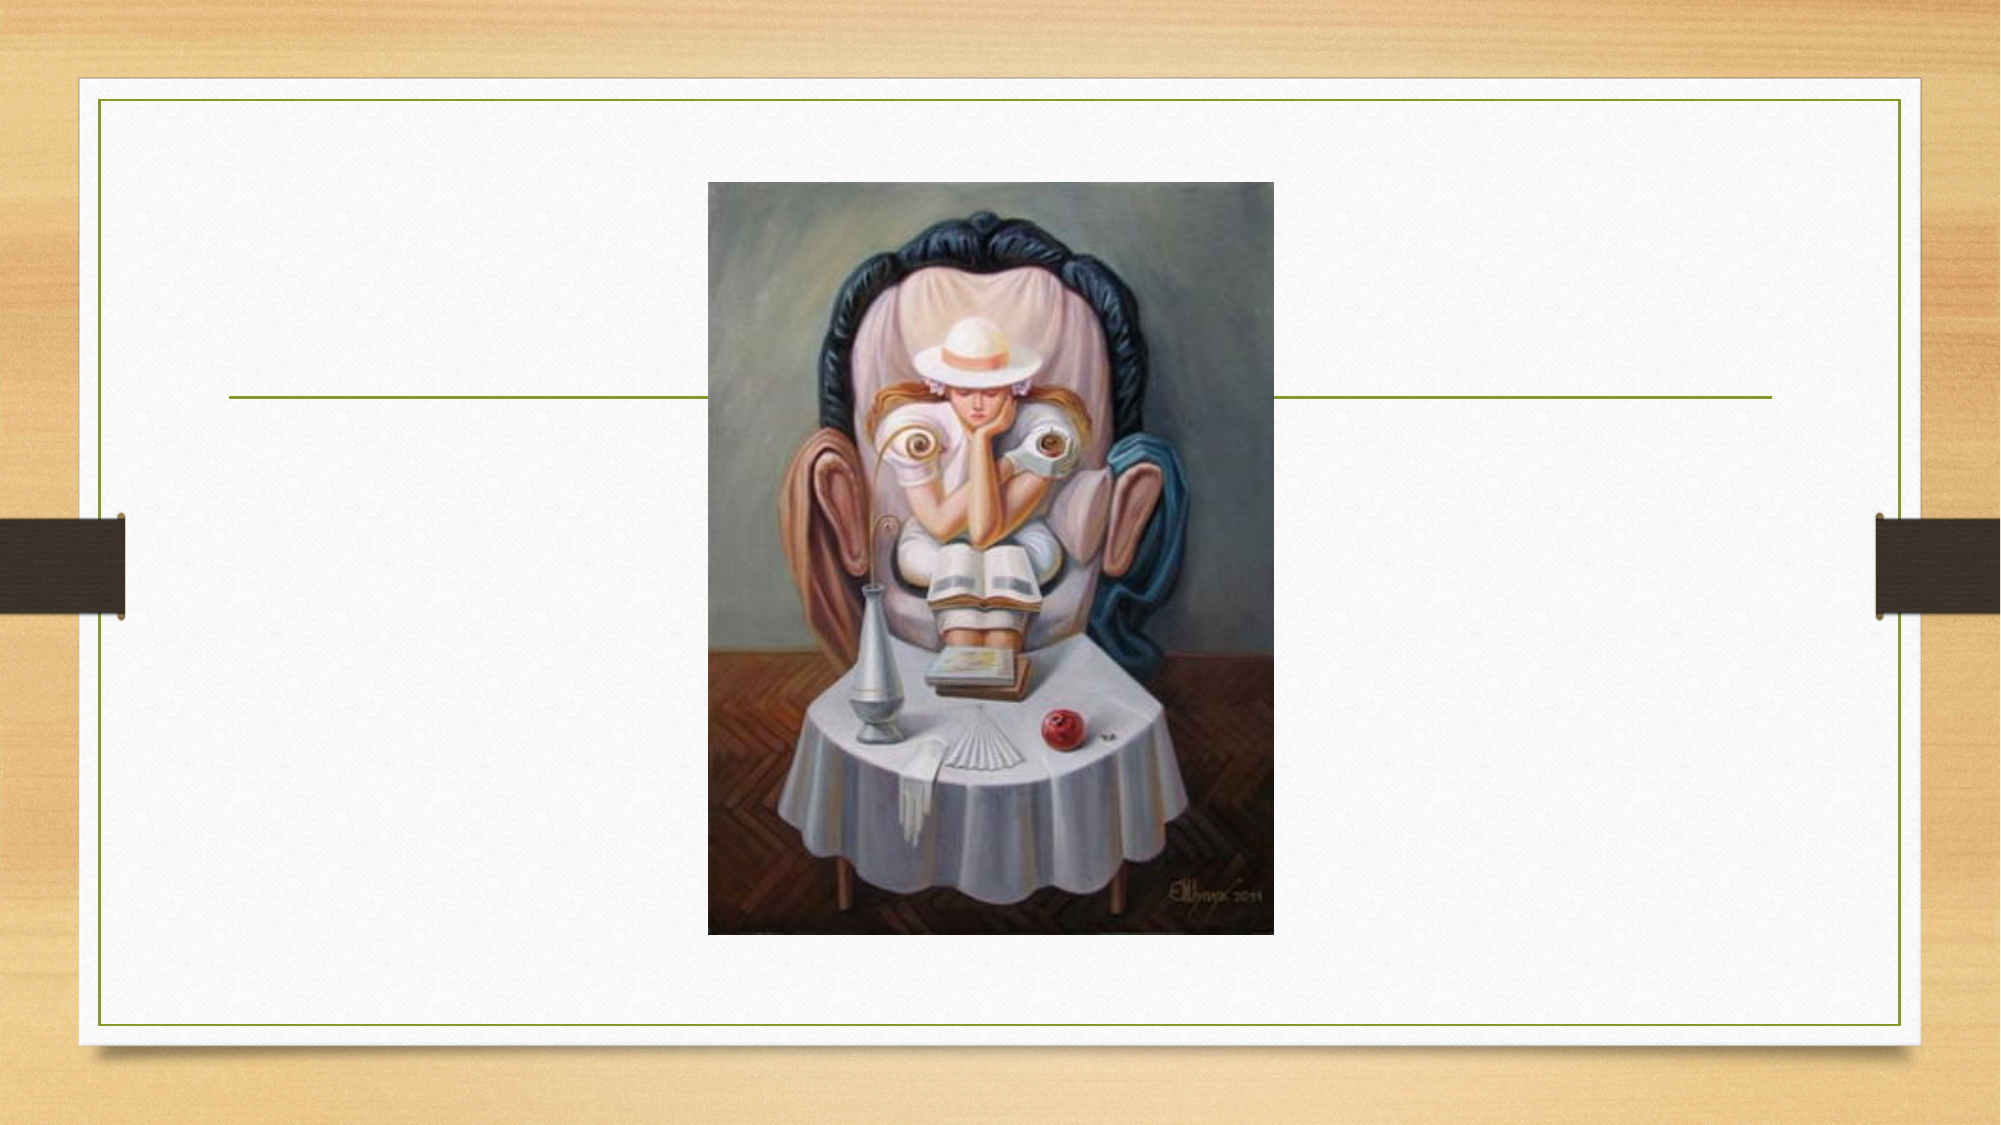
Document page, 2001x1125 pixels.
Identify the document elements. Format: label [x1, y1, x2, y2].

picture [0, 0, 2001, 1125]
list [708, 182, 1275, 935]
